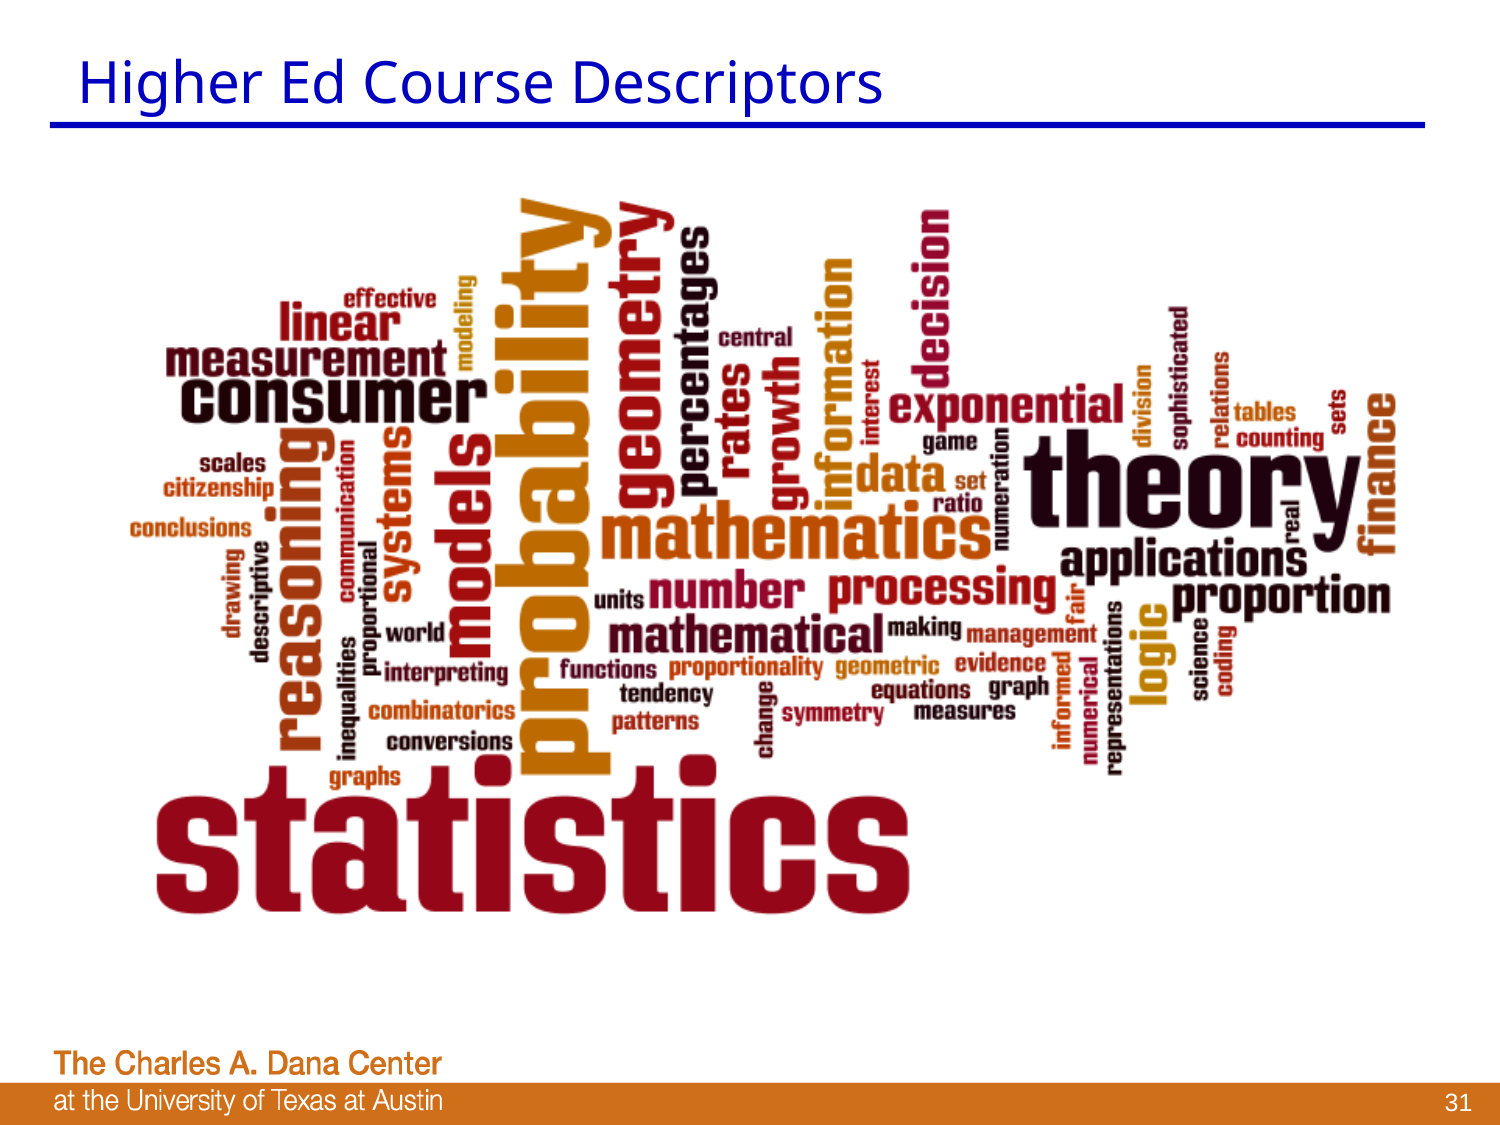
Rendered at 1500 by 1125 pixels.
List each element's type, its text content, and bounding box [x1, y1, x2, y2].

text_box Higher Ed Course Descriptors [62, 37, 1316, 123]
slide_number 31 [1412, 1078, 1488, 1117]
picture [112, 187, 1406, 926]
picture [0, 1050, 1500, 1125]
